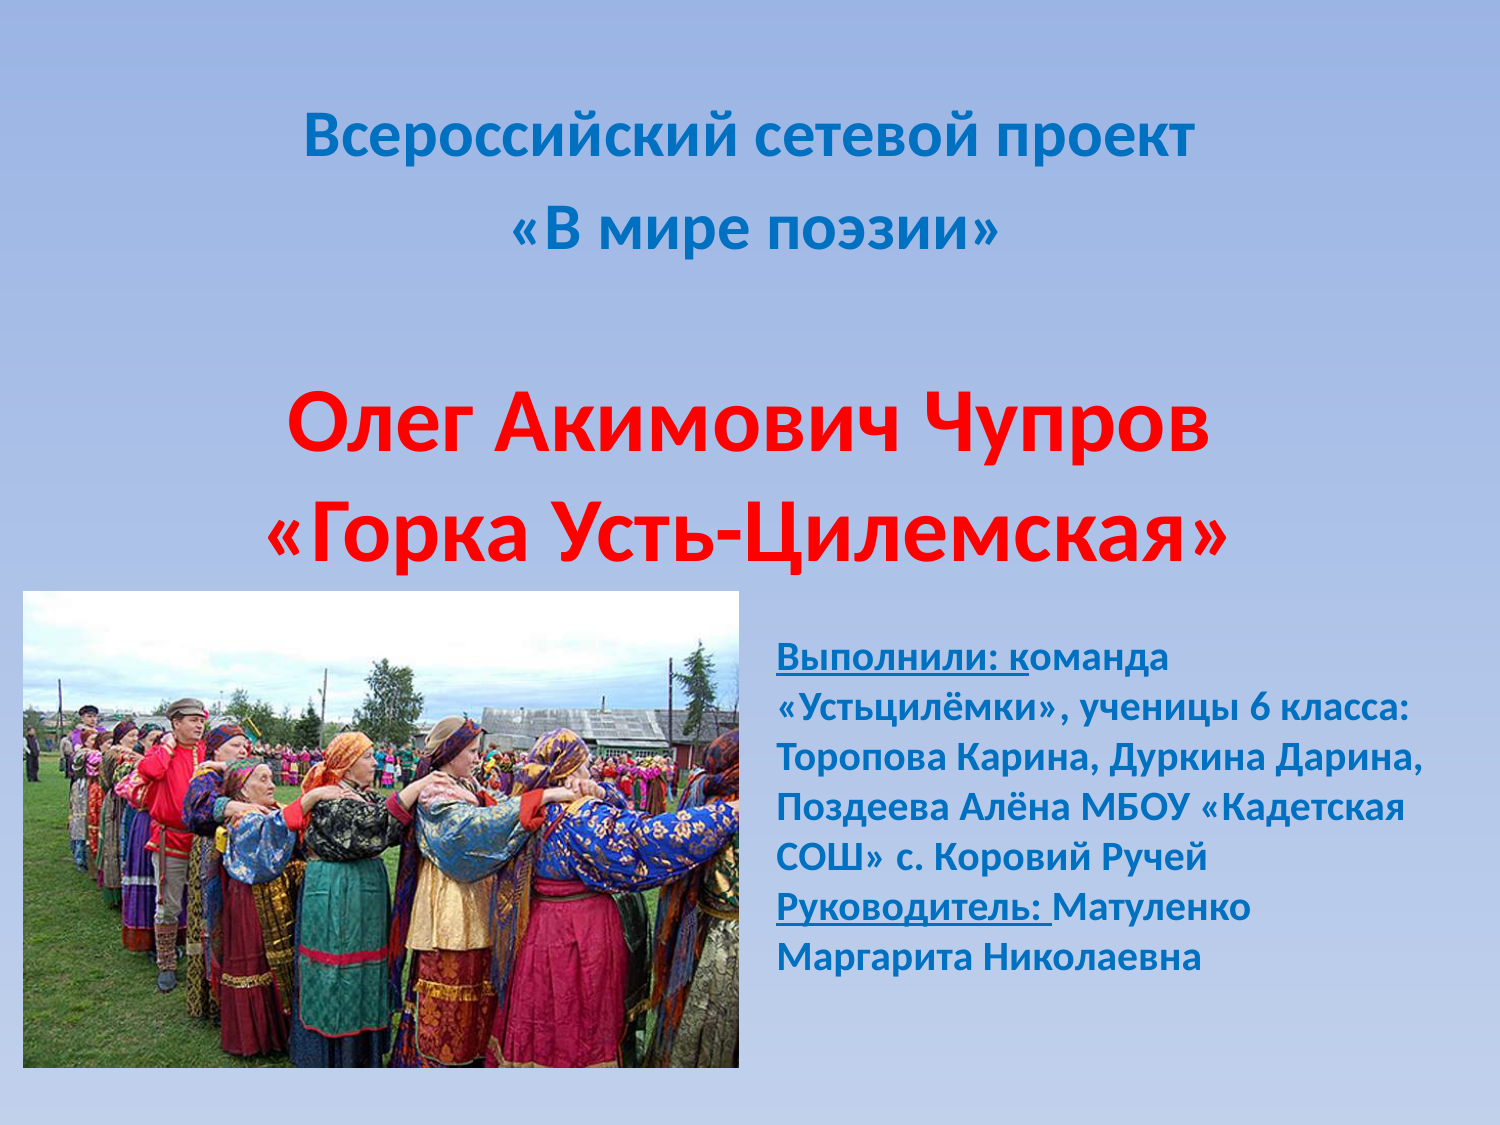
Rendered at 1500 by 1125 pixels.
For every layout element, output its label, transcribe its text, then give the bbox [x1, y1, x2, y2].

picture [23, 590, 739, 1068]
subtitle Всероссийский сетевой проект «В мире поэзии» [225, 82, 1275, 317]
title Олег Акимович Чупров «Горка Усть-Цилемская» [112, 349, 1388, 591]
text_box Выполнили: команда «Устьцилёмки», ученицы 6 класса: Торопова Карина, Дуркина Дарина, Поздеева Алёна МБОУ «Кадетская СОШ» с. Коровий Ручей Руководитель: Матуленко Маргарита Николаевна [761, 621, 1442, 986]
